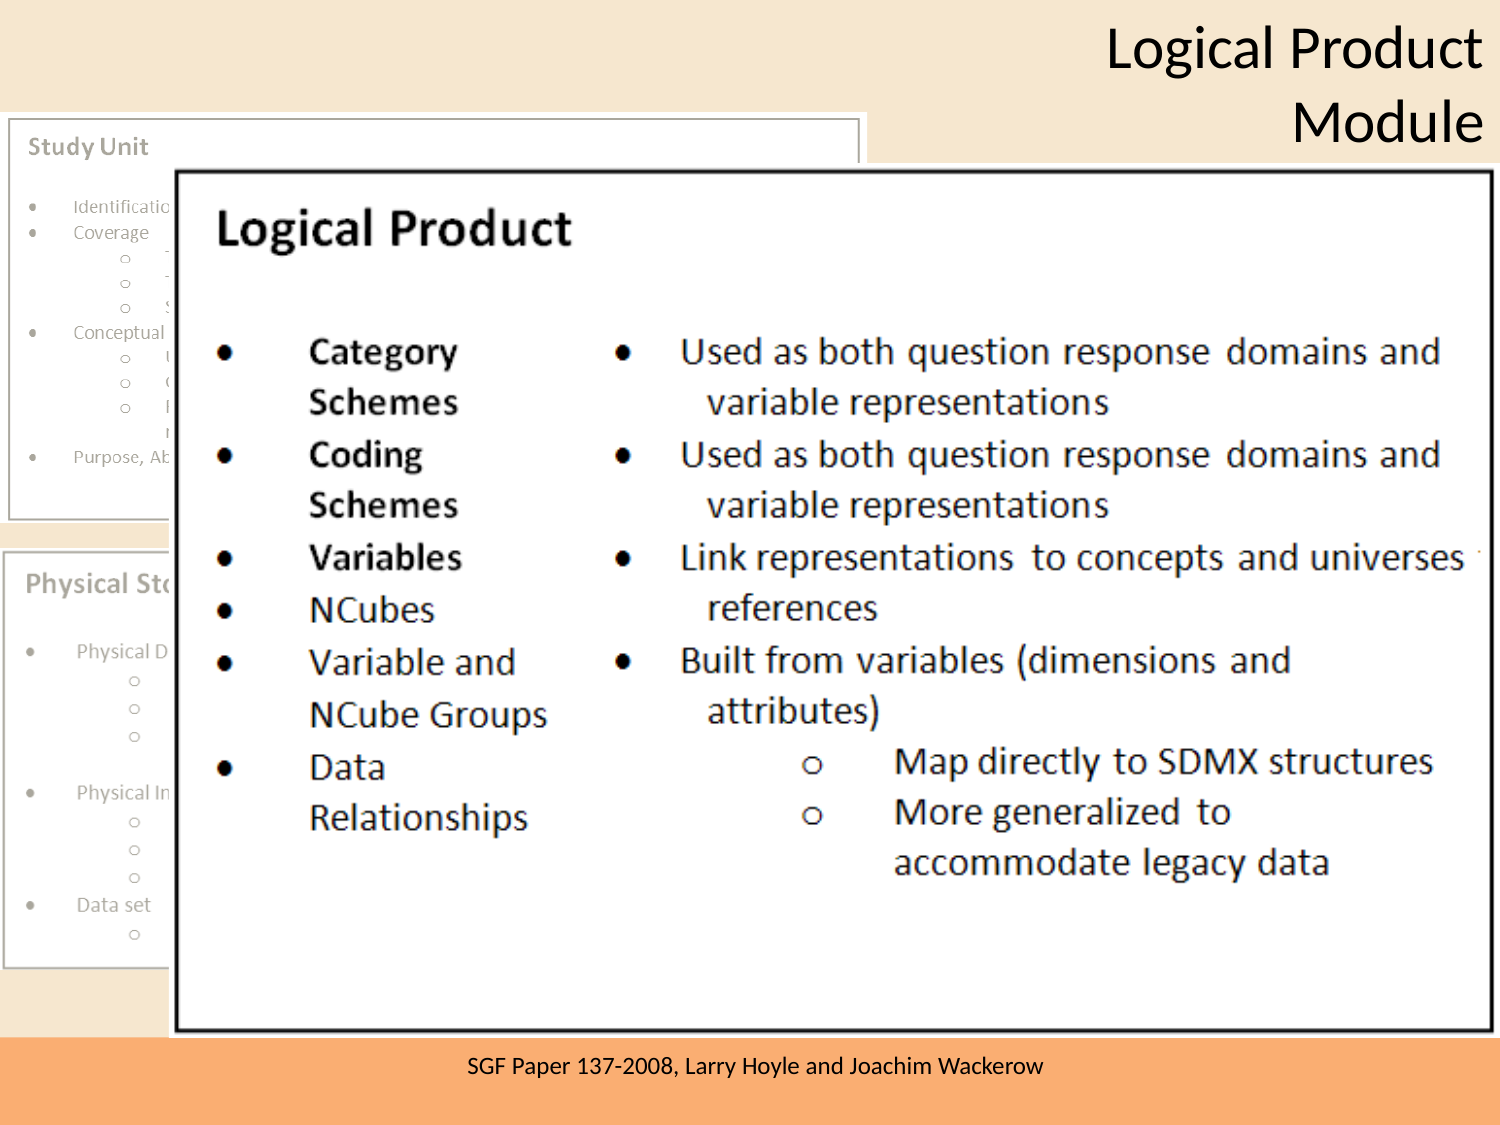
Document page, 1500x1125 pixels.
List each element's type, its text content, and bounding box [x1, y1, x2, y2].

title Logical Product Module [839, 0, 1500, 162]
picture [0, 111, 1500, 1039]
footer SGF Paper 137-2008, Larry Hoyle and Joachim Wackerow [399, 1046, 1113, 1103]
